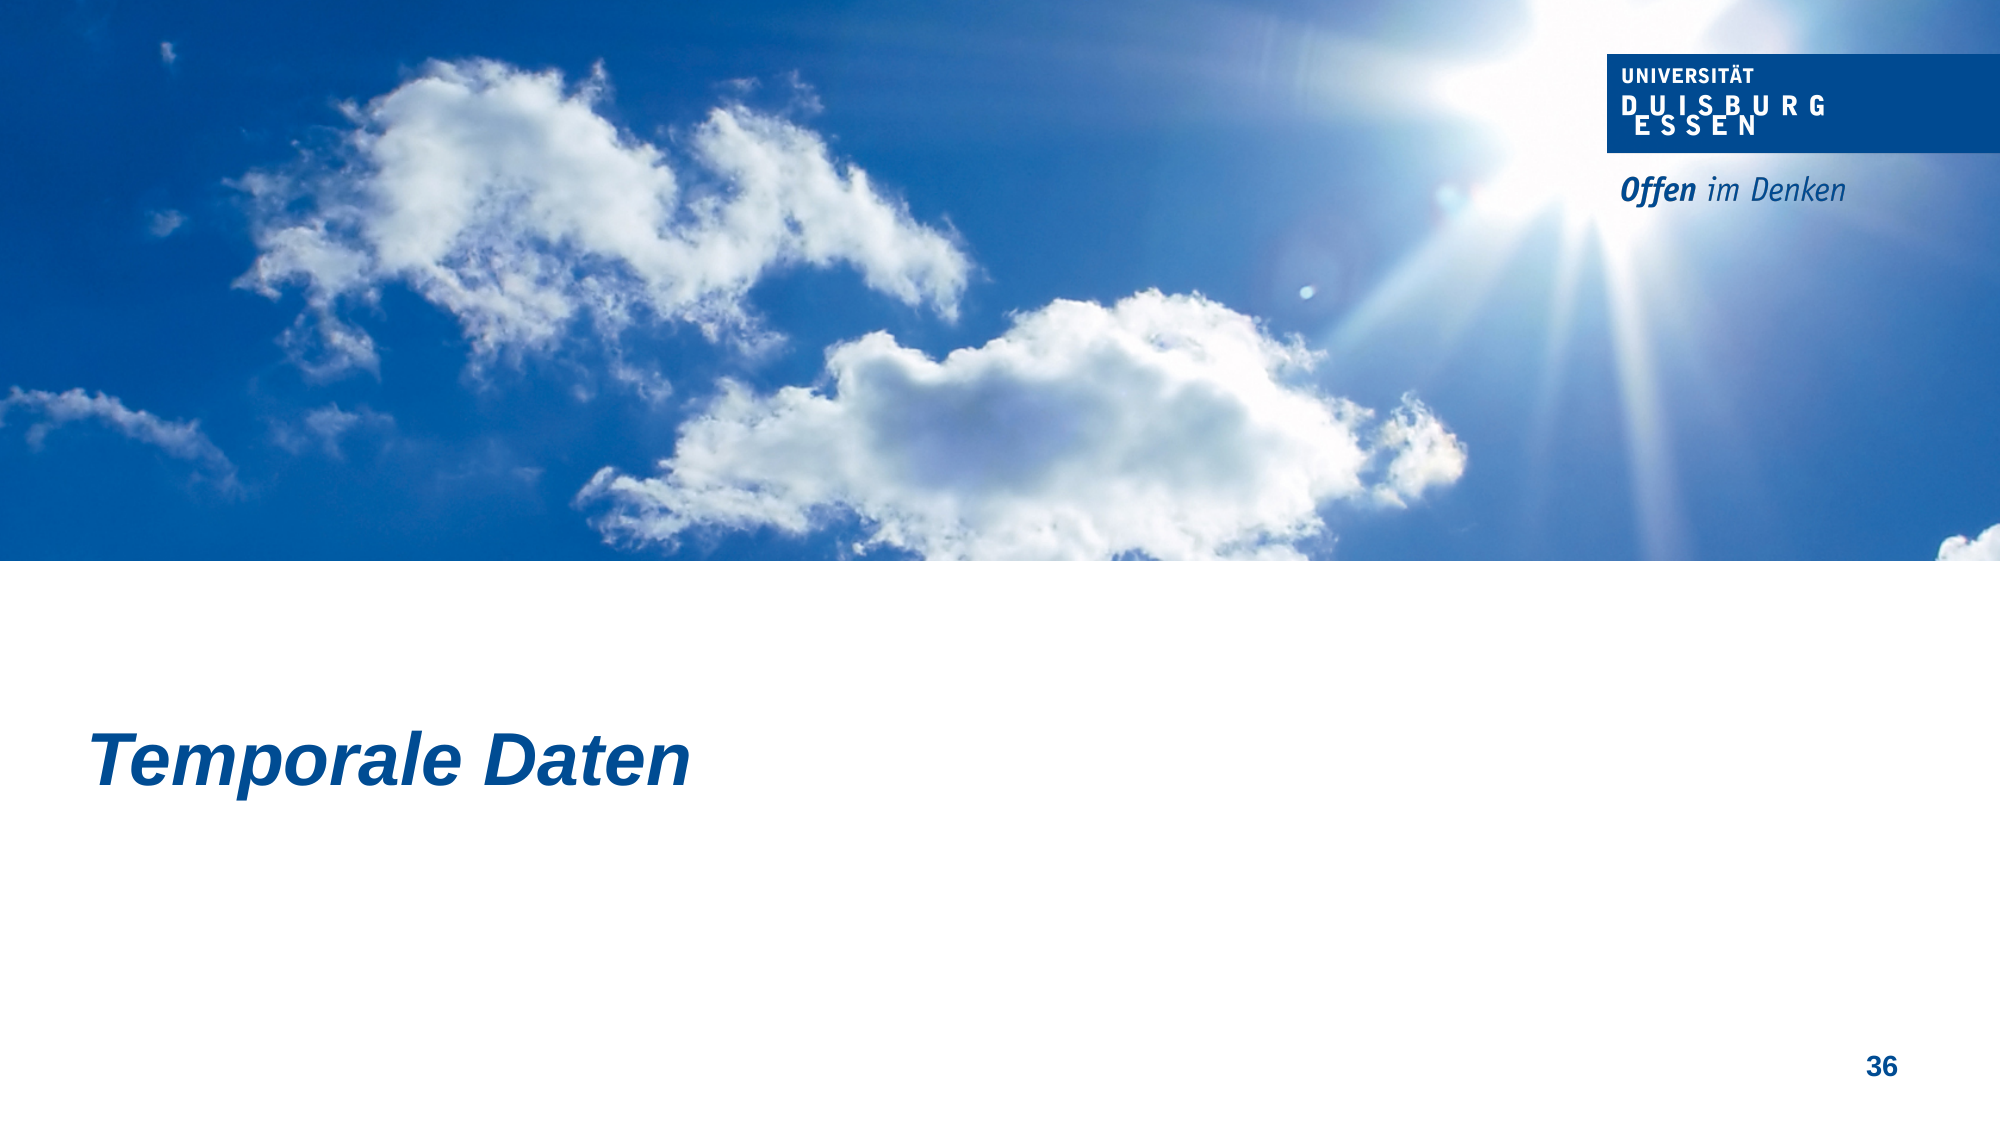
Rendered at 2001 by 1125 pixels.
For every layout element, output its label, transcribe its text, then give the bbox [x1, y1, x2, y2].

picture [0, 0, 2000, 561]
slide_number 36 [1677, 1039, 1914, 1081]
list Temporale Daten [86, 710, 1276, 789]
